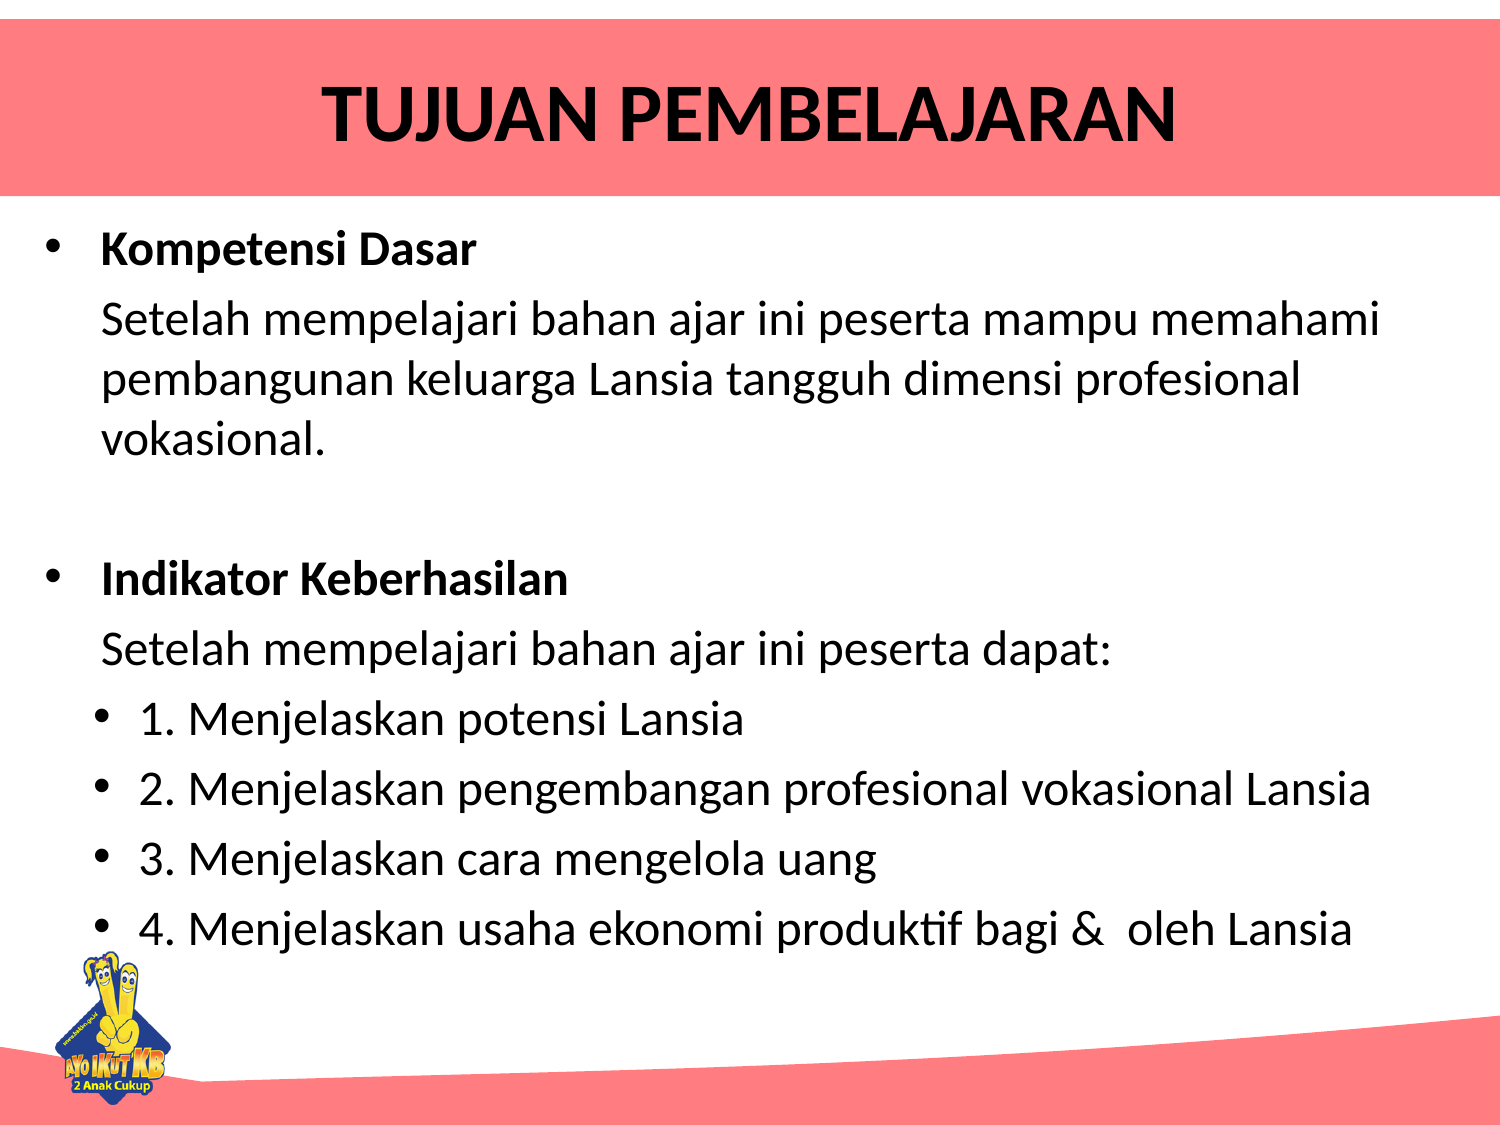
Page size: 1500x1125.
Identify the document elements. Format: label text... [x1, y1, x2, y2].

picture [53, 945, 172, 1105]
title TUJUAN PEMBELAJARAN [29, 44, 1471, 173]
list Kompetensi Dasar Setelah mempelajari bahan ajar ini peserta mampu memahami pembangunan keluarga Lansia tangguh dimensi profesional vokasional. Indikator Keberhasilan Setelah mempelajari bahan ajar ini peserta dapat: 1. Menjelaskan potensi Lansia 2. Menjelaskan pengembangan profesional vokasional Lansia 3. Menjelaskan cara mengelola uang 4. Menjelaskan usaha ekonomi produktif bagi & oleh Lansia [29, 208, 1471, 882]
